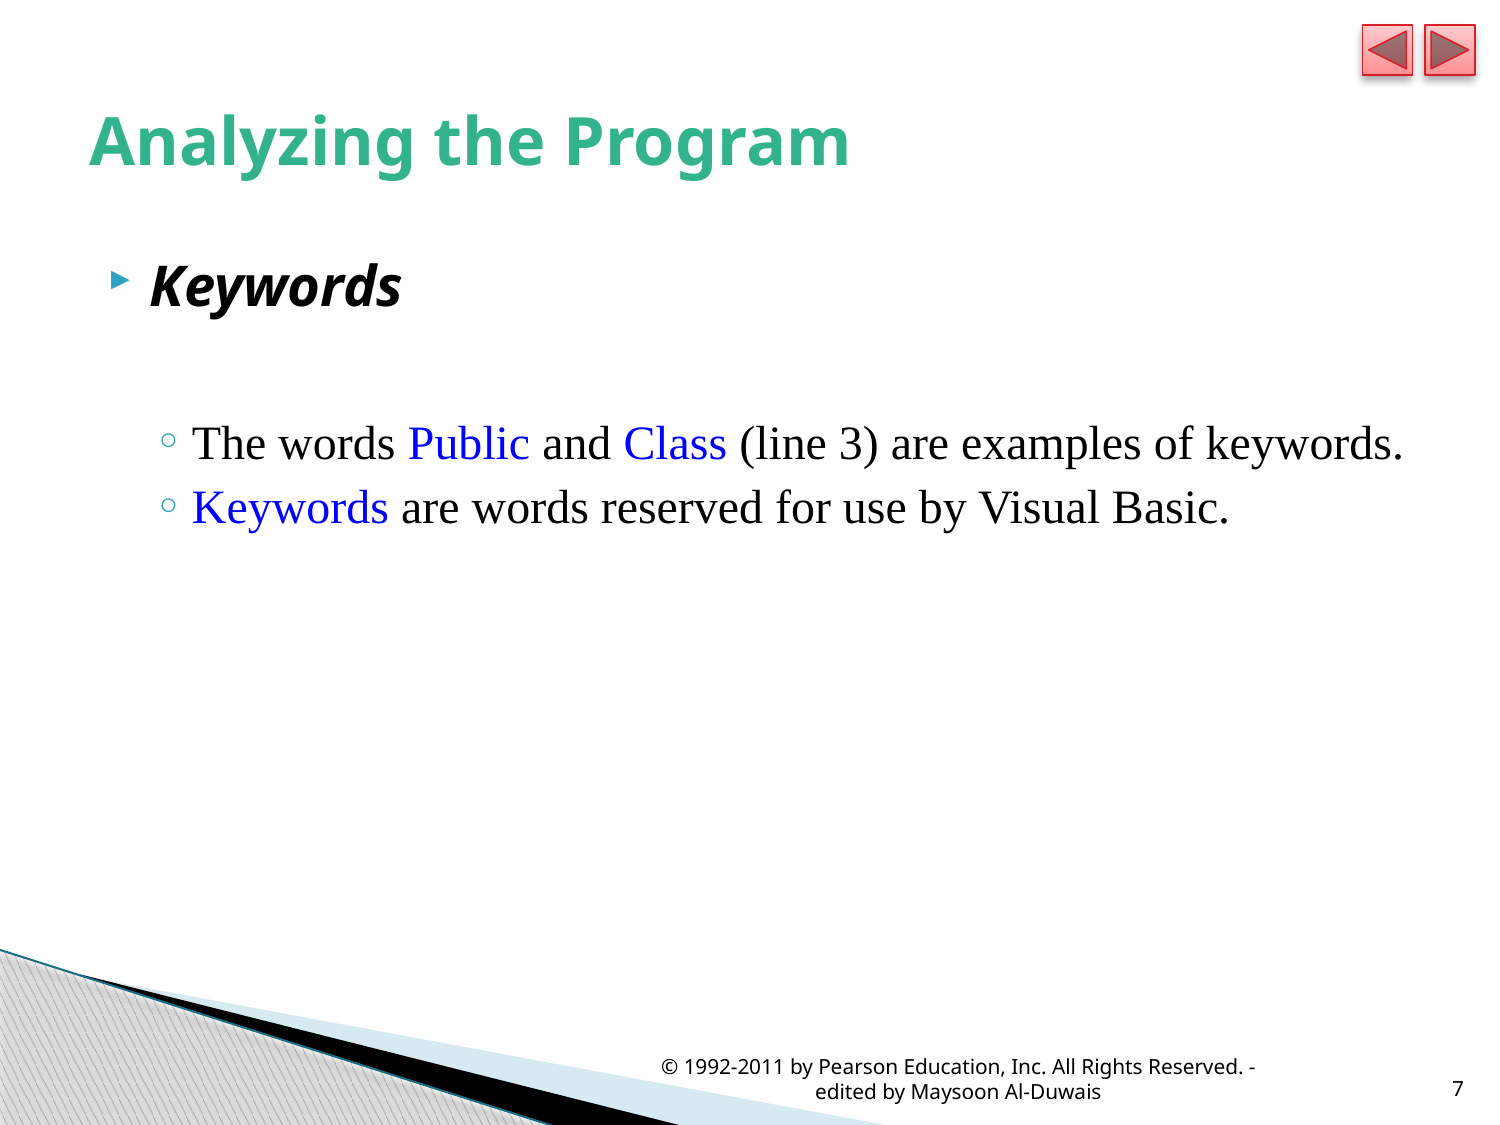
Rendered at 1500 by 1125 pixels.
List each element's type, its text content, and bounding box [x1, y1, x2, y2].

list Keywords The words Public and Class (line 3) are examples of keywords. Keywords are words reserved for use by Visual Basic. [74, 242, 1426, 986]
slide_number 7 [1418, 1051, 1479, 1112]
footer © 1992-2011 by Pearson Education, Inc. All Rights Reserved. - edited by Maysoon Al-Duwais [612, 1051, 1305, 1112]
title Analyzing the Program [75, 45, 1425, 233]
